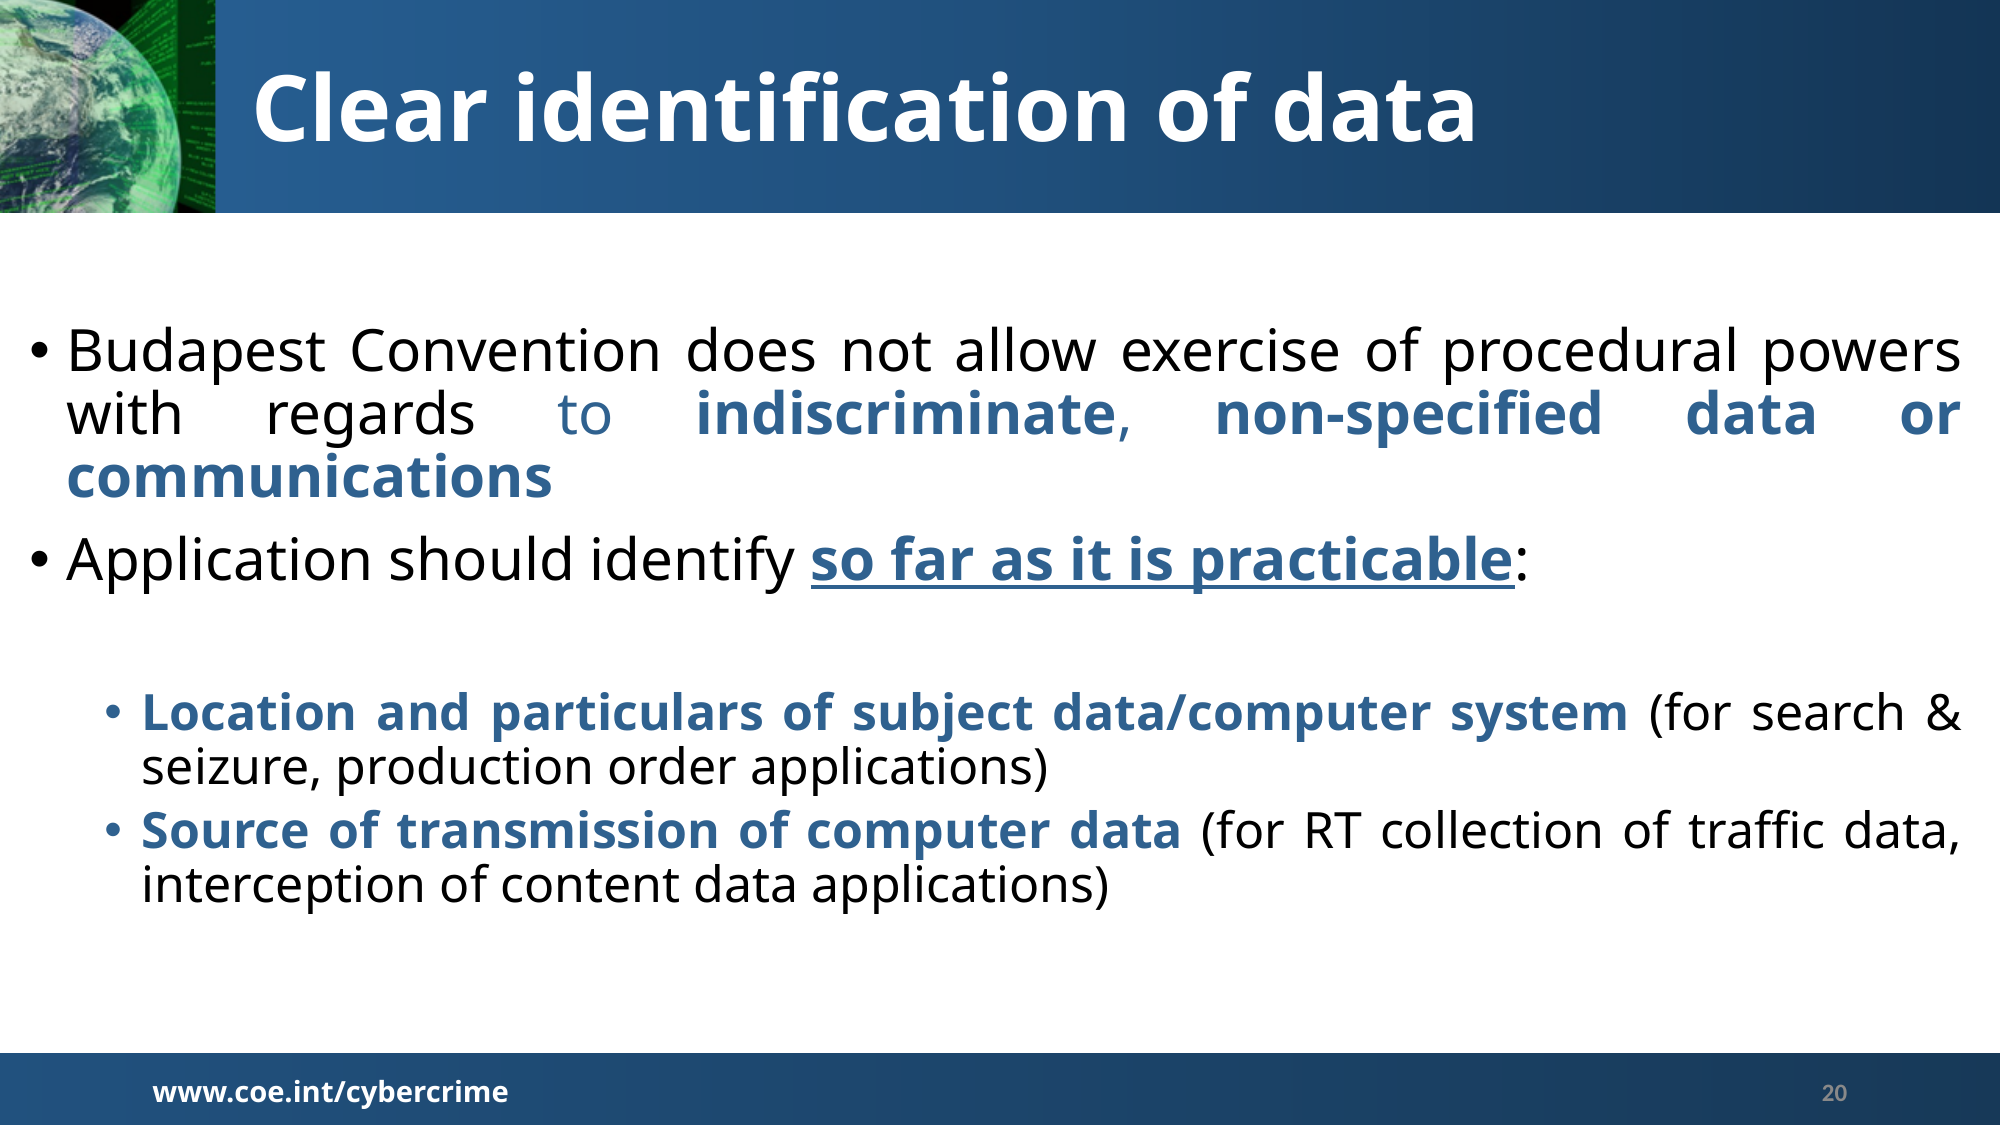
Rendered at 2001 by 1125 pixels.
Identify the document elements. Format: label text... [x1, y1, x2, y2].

slide_number www.coe.int/cybercrime [137, 1061, 588, 1121]
list Budapest Convention does not allow exercise of procedural powers with regards to indiscriminate, non-specified data or communications Application should identify so far as it is practicable: Location and particulars of subject data/computer system (for search & seizure, production order applications) Source of transmission of computer data (for RT collection of traffic data, interception of content data applications) [14, 222, 1978, 1039]
picture [0, 0, 2000, 213]
slide_number 20 [1412, 1061, 1863, 1121]
title Clear identification of data [236, 18, 1587, 206]
